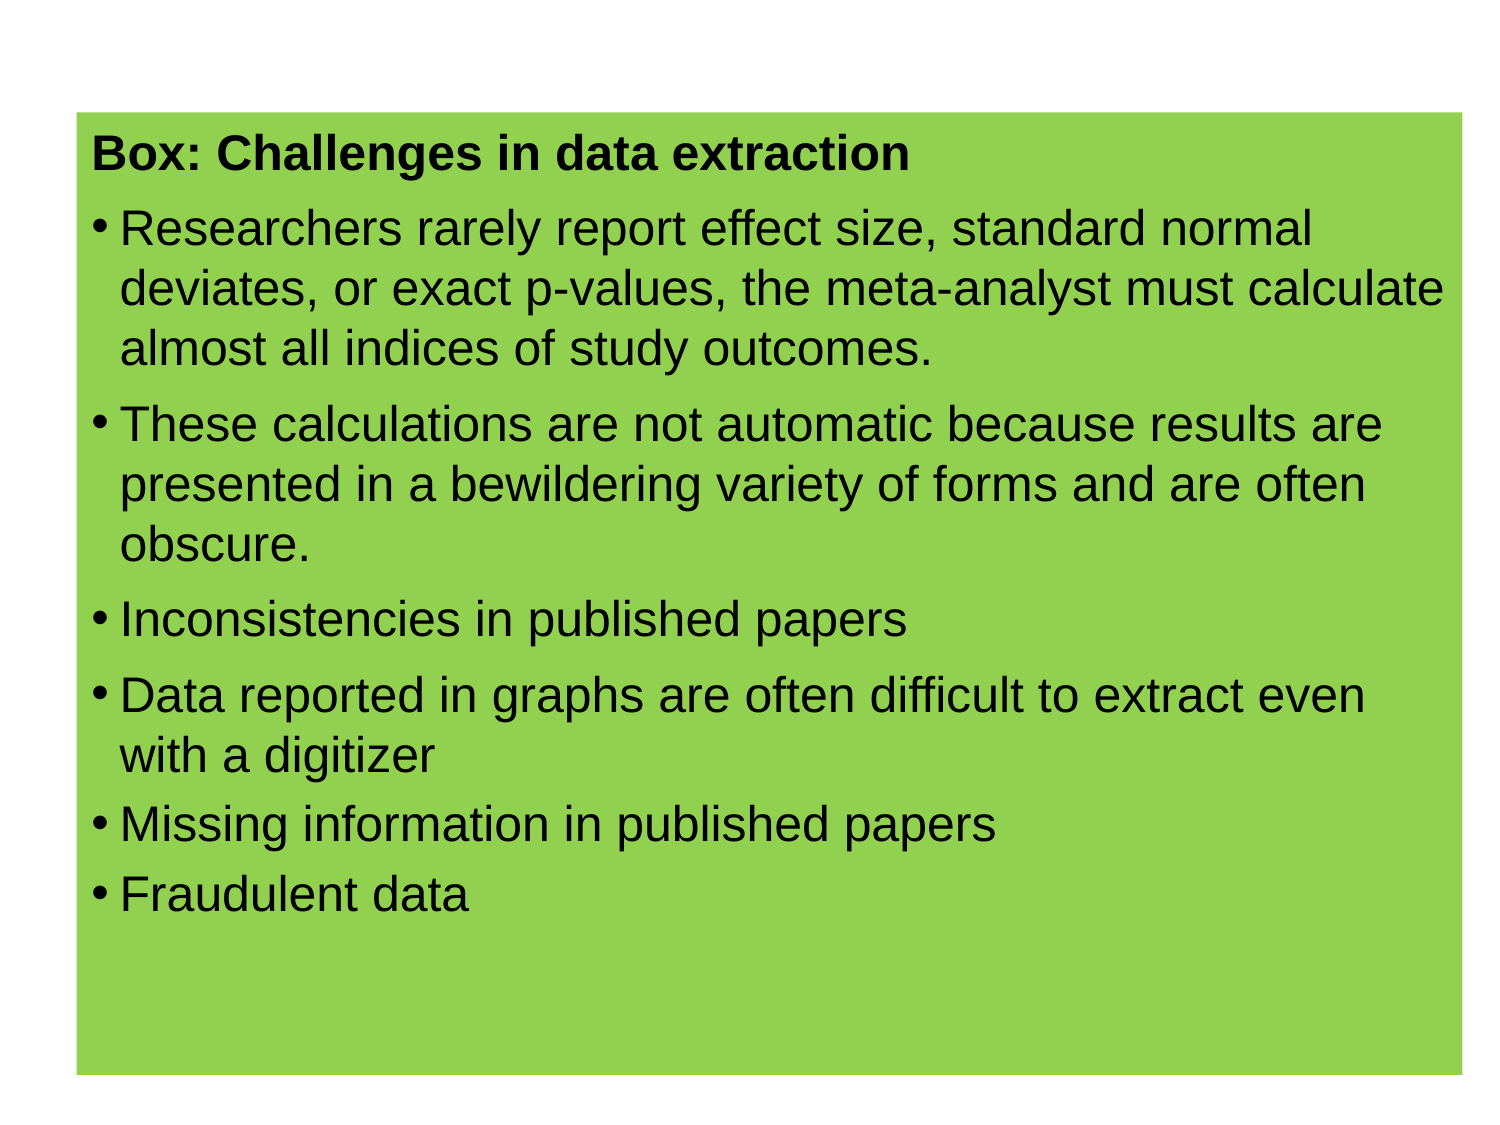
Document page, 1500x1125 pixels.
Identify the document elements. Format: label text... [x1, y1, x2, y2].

list Box: Challenges in data extraction Researchers rarely report effect size, standard normal deviates, or exact p-values, the meta-analyst must calculate almost all indices of study outcomes. These calculations are not automatic because results are presented in a bewildering variety of forms and are often obscure. Inconsistencies in published papers Data reported in graphs are often difficult to extract even with a digitizer Missing information in published papers Fraudulent data [76, 112, 1463, 1075]
